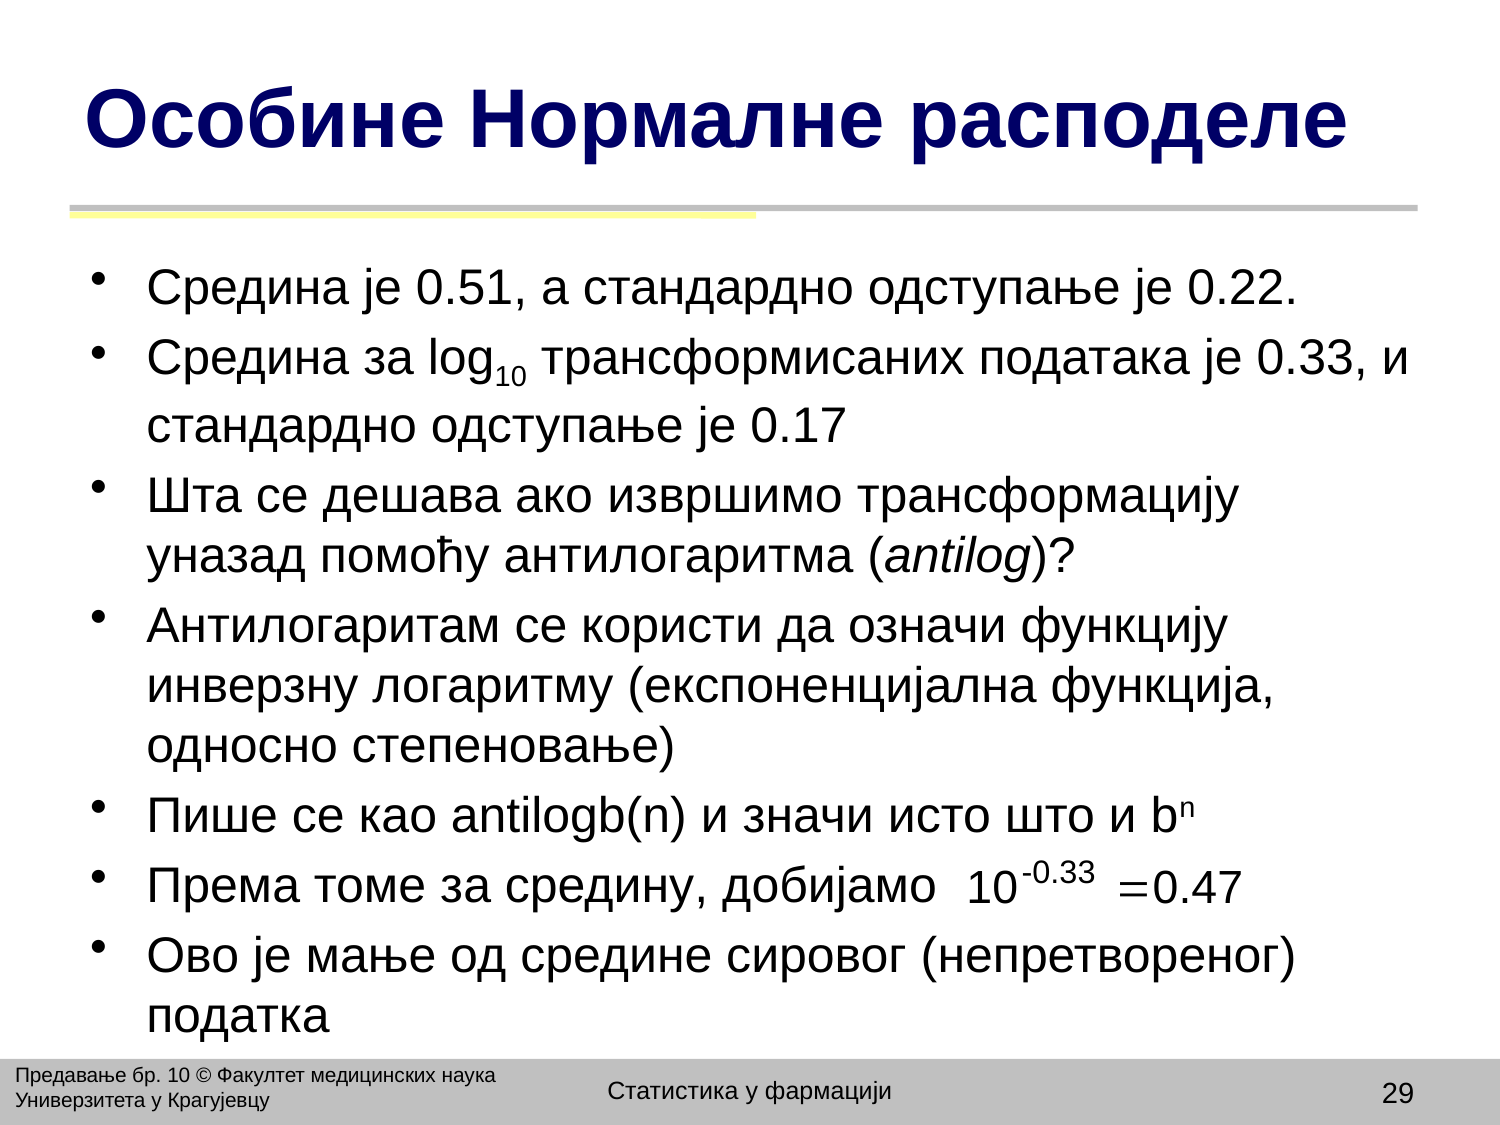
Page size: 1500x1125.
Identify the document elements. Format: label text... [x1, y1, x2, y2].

slide_number 29 [1079, 1066, 1430, 1125]
footer Статистика у фармацији [512, 1066, 988, 1125]
title Особине Нормалне расподеле [69, 19, 1426, 208]
slide_number Предавање бр. 10 © Факултет медицинских наука Универзитета у Крагујевцу [0, 1053, 622, 1108]
list Средина је 0.51, а стандардно одступање је 0.22. Средина за log10 трансформисаних података је 0.33, и стандардно одступање је 0.17 Шта се дешава ако извршимо трансформацију уназад помоћу антилогаритма (antilog)? Антилогаритам се користи да означи функцију инверзну логаритму (експоненцијална функција, односно степеновање) Пише се као antilogb(n) и значи исто што и bn Према томе за средину, добијамо Ово је мање од средине сировог (непретвореног) податка [74, 246, 1426, 1023]
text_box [961, 847, 1256, 919]
